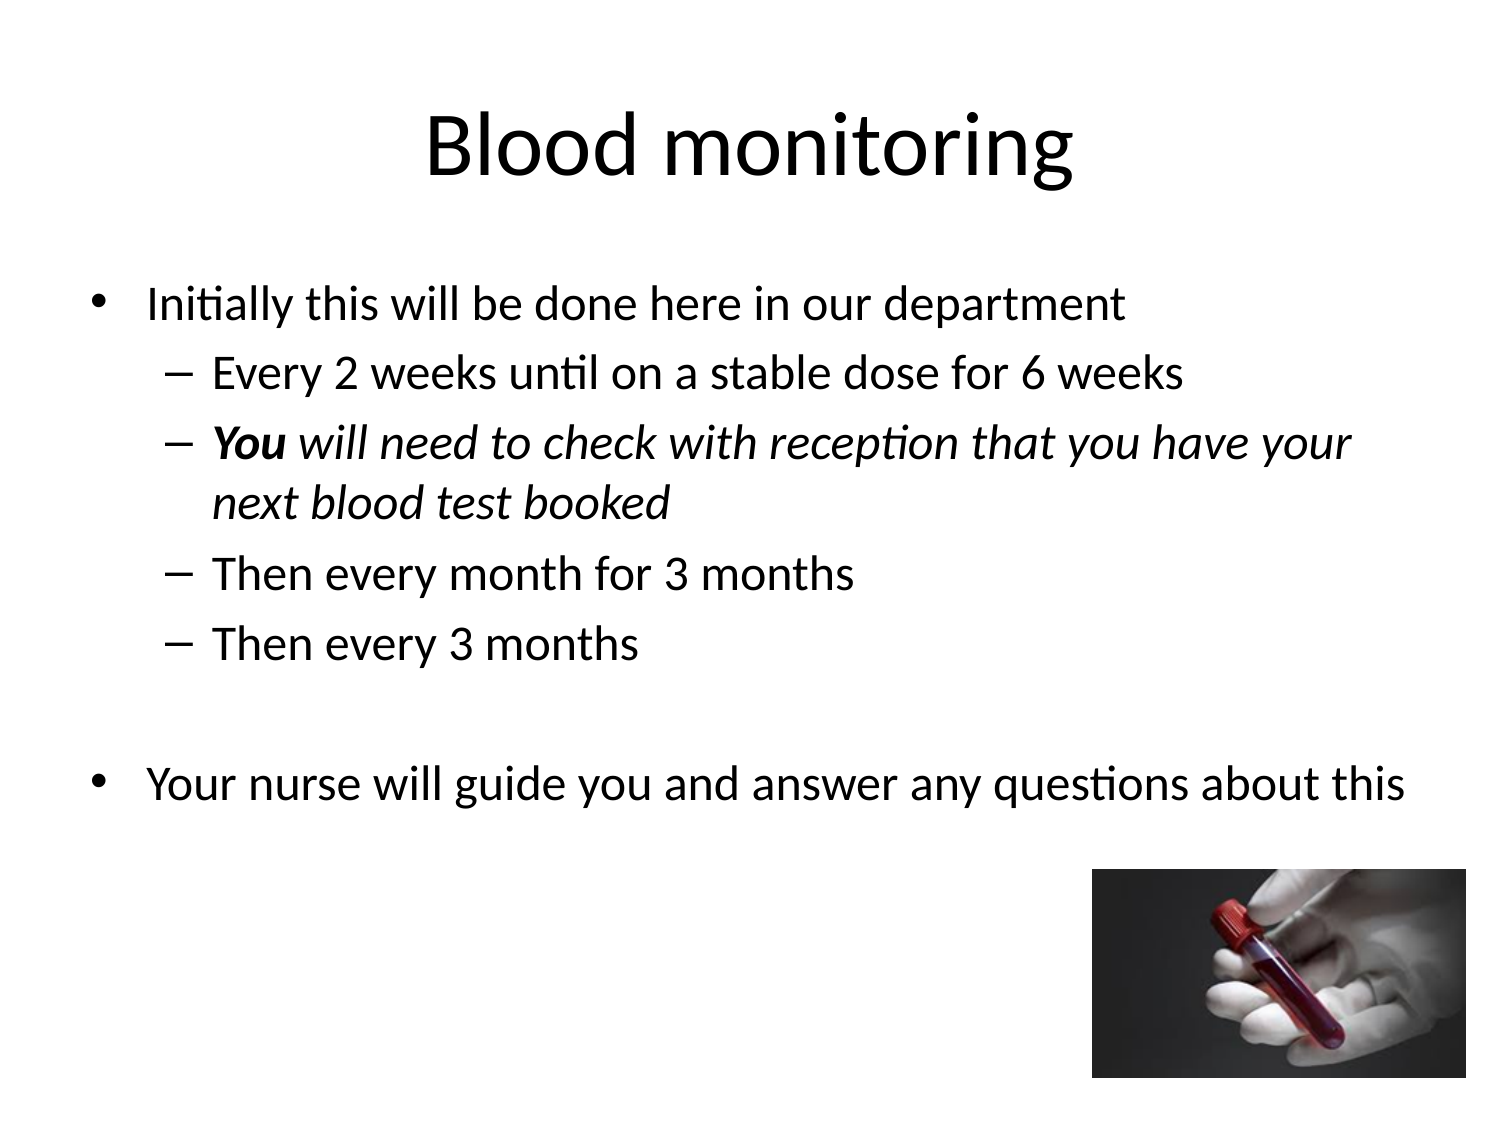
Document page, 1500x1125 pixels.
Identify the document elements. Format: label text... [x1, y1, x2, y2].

list Initially this will be done here in our department Every 2 weeks until on a stable dose for 6 weeks You will need to check with reception that you have your next blood test booked Then every month for 3 months Then every 3 months Your nurse will guide you and answer any questions about this [75, 262, 1425, 1005]
title Blood monitoring [75, 45, 1425, 233]
picture [1092, 869, 1466, 1078]
